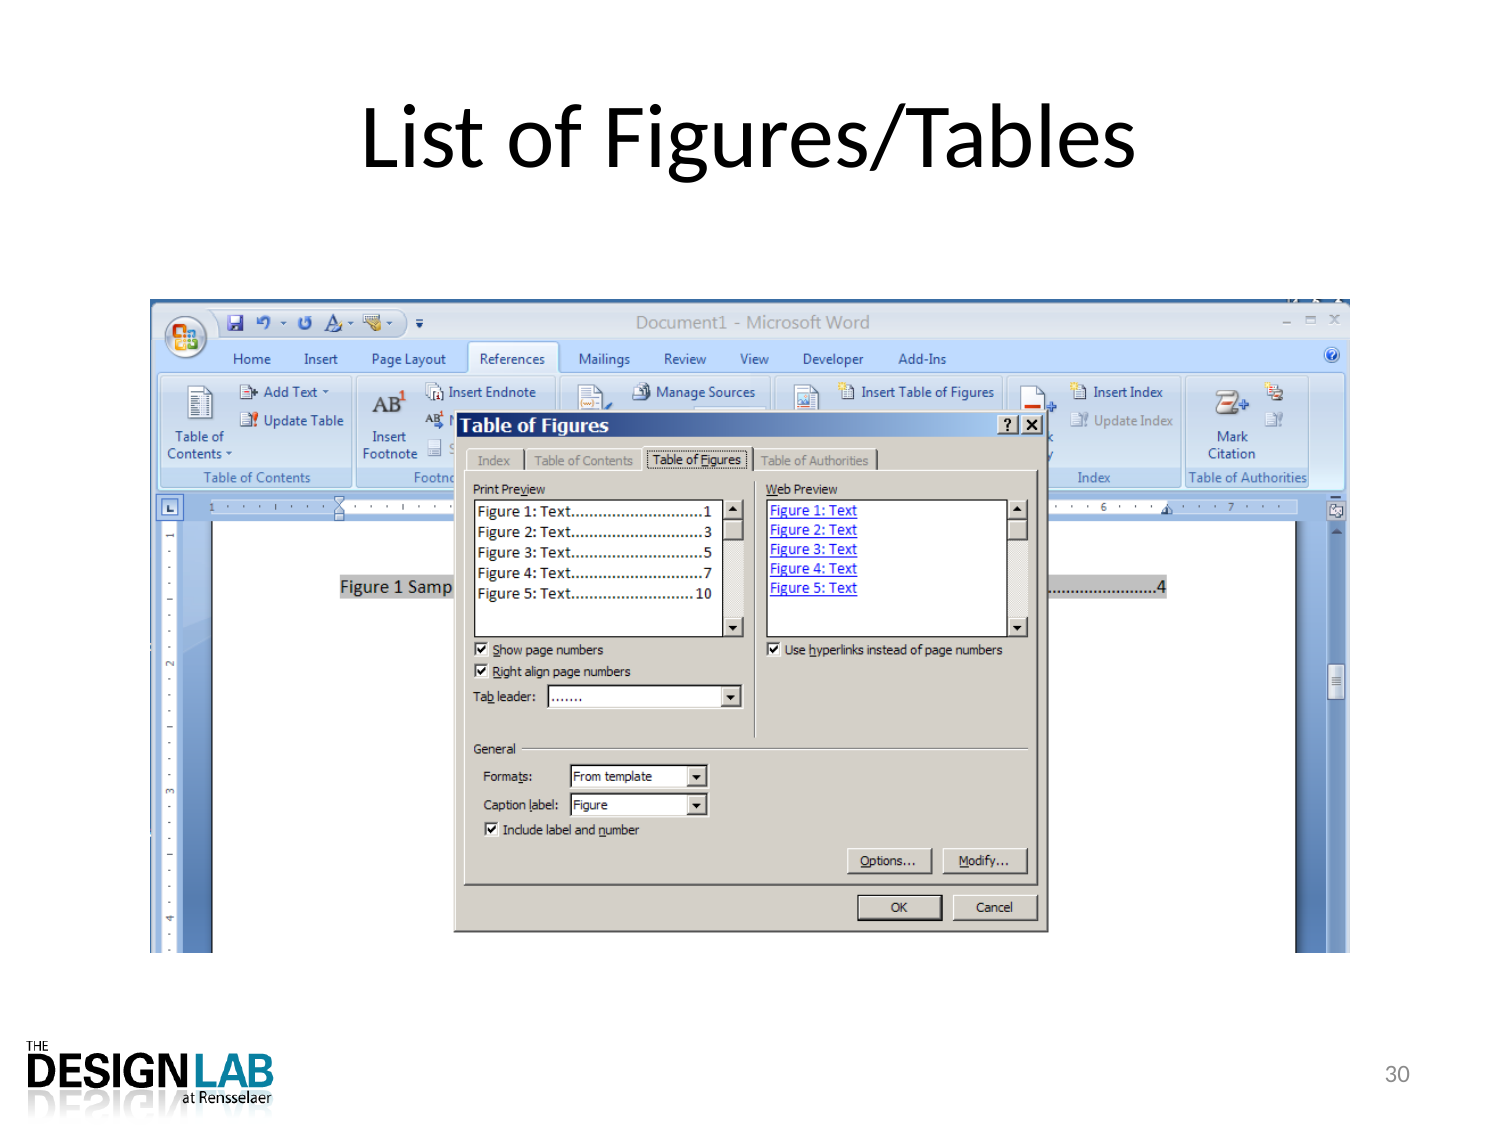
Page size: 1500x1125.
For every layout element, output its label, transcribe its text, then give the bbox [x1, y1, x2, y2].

slide_number 30 [1074, 1042, 1425, 1103]
picture [24, 1037, 275, 1125]
title List of Figures/Tables [75, 37, 1425, 225]
picture [149, 299, 1351, 954]
